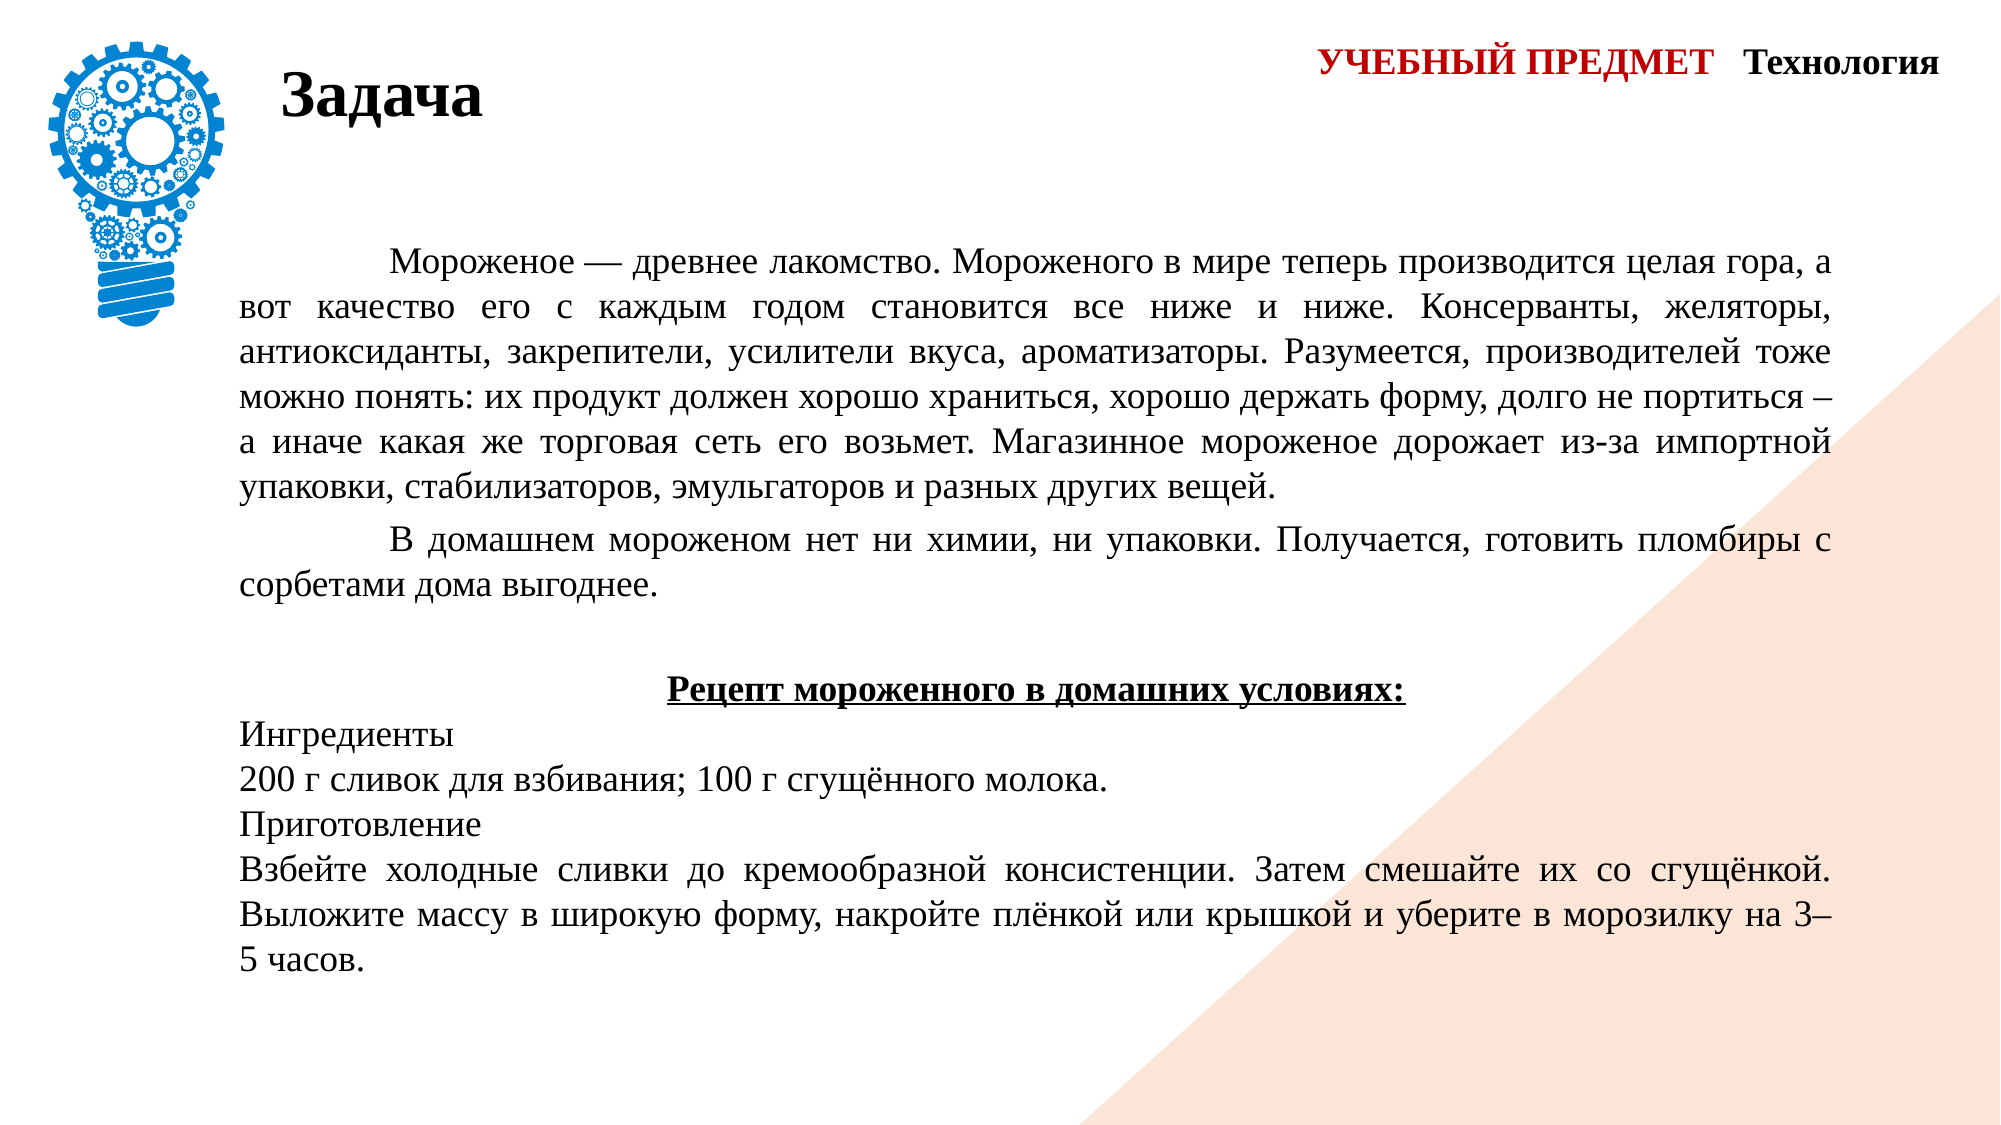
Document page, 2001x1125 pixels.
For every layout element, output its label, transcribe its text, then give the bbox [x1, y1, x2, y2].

text_box Мороженое — древнее лакомство. Мороженого в мире теперь производится целая гора, а вот качество его с каждым годом становится все ниже и ниже. Консерванты, желяторы, антиоксиданты, закрепители, усилители вкуса, ароматизаторы. Разумеется, производителей тоже можно понять: их продукт должен хорошо храниться, хорошо держать форму, долго не портиться – а иначе какая же торговая сеть его возьмет. Магазинное мороженое дорожает из-за импортной упаковки, стабилизаторов, эмульгаторов и разных других вещей. В домашнем мороженом нет ни химии, ни упаковки. Получается, готовить пломбиры с сорбетами дома выгоднее. Рецепт мороженного в домашних условиях: Ингредиенты 200 г сливок для взбивания; 100 г сгущённого молока. Приготовление Взбейте холодные сливки до кремообразной консистенции. Затем смешайте их со сгущёнкой. Выложите массу в широкую форму, накройте плёнкой или крышкой и уберите в морозилку на 3–5 часов. [224, 228, 1849, 1037]
text_box Задача [265, 30, 500, 138]
picture [48, 41, 225, 327]
text_box [1079, 293, 2000, 1125]
text_box УЧЕБНЫЙ ПРЕДМЕТ Технология [1301, 29, 2000, 179]
